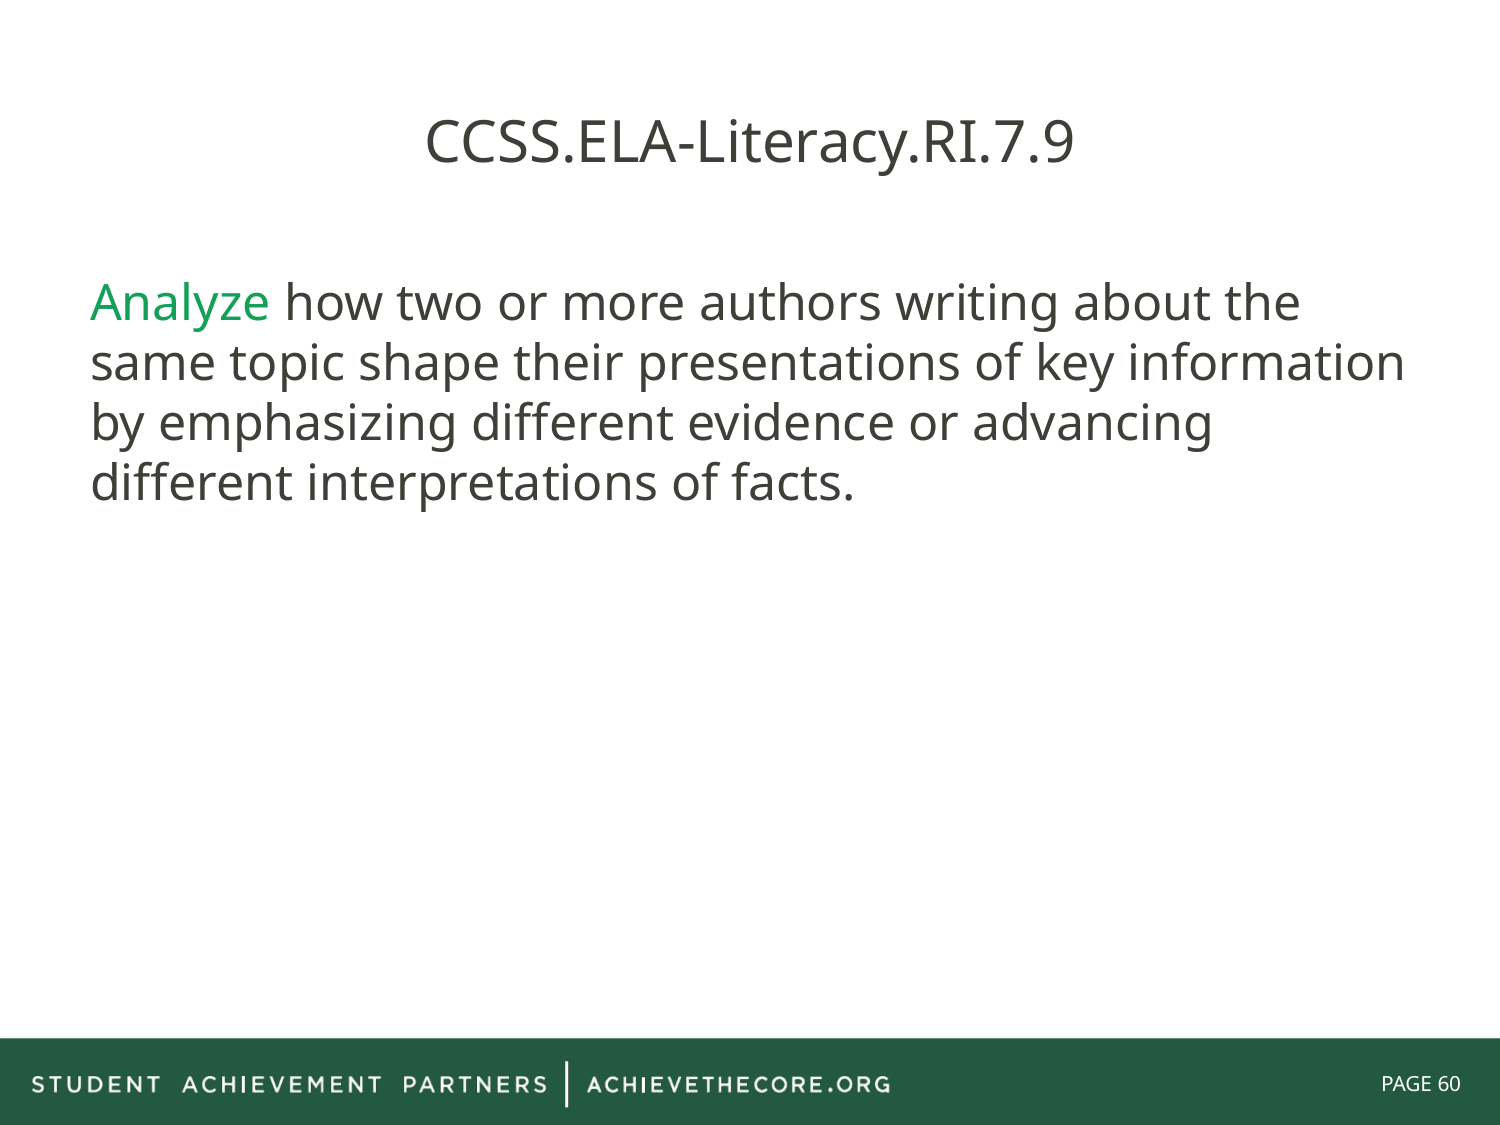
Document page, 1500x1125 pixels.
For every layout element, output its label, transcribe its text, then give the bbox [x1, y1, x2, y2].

list Analyze how two or more authors writing about the same topic shape their presentations of key information by emphasizing different evidence or advancing different interpretations of facts. [75, 262, 1425, 1005]
title CCSS.ELA-Literacy.RI.7.9 [75, 45, 1425, 233]
